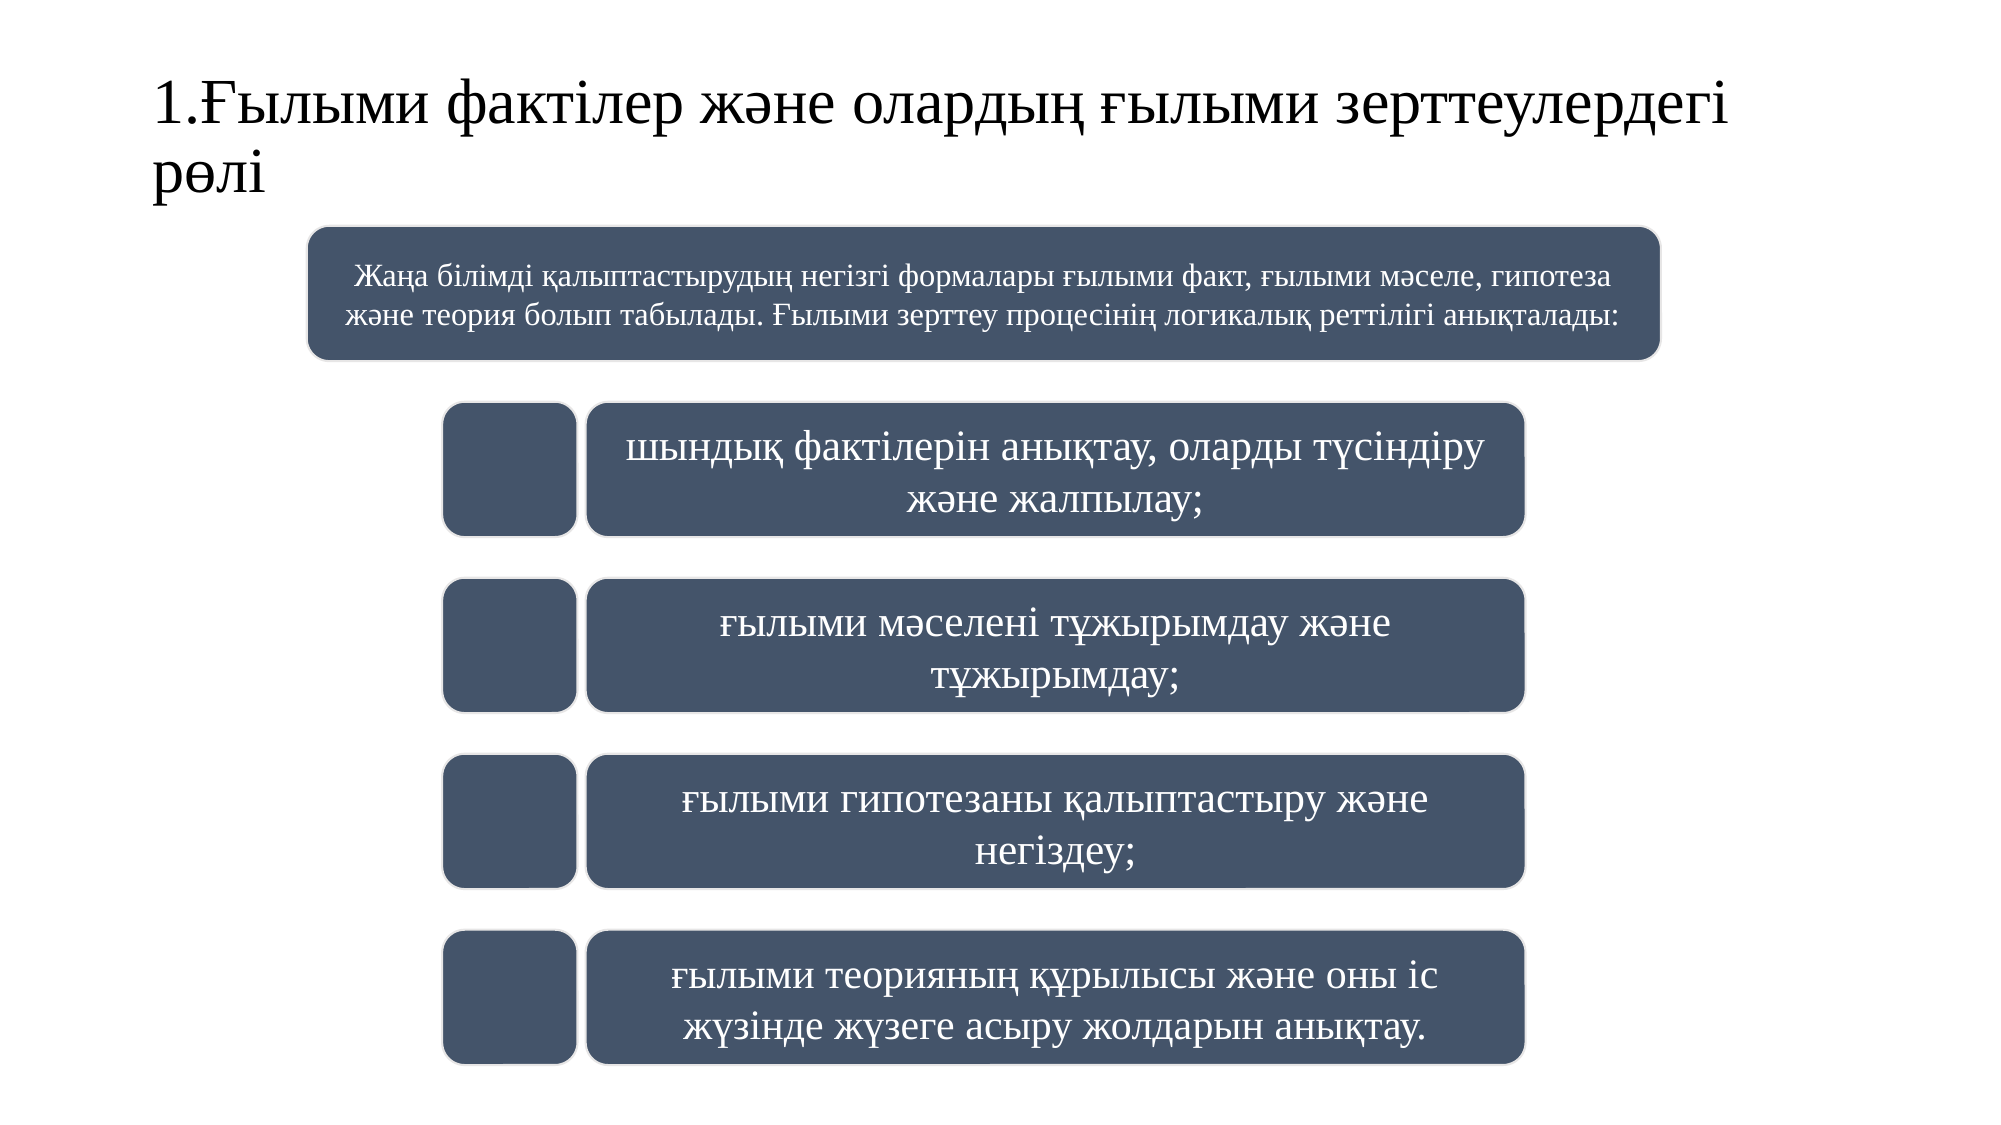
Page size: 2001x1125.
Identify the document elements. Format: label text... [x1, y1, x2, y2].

title 1.Ғылыми фактілер және олардың ғылыми зерттеулердегі рөлі [137, 59, 1863, 214]
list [137, 225, 1831, 1066]
